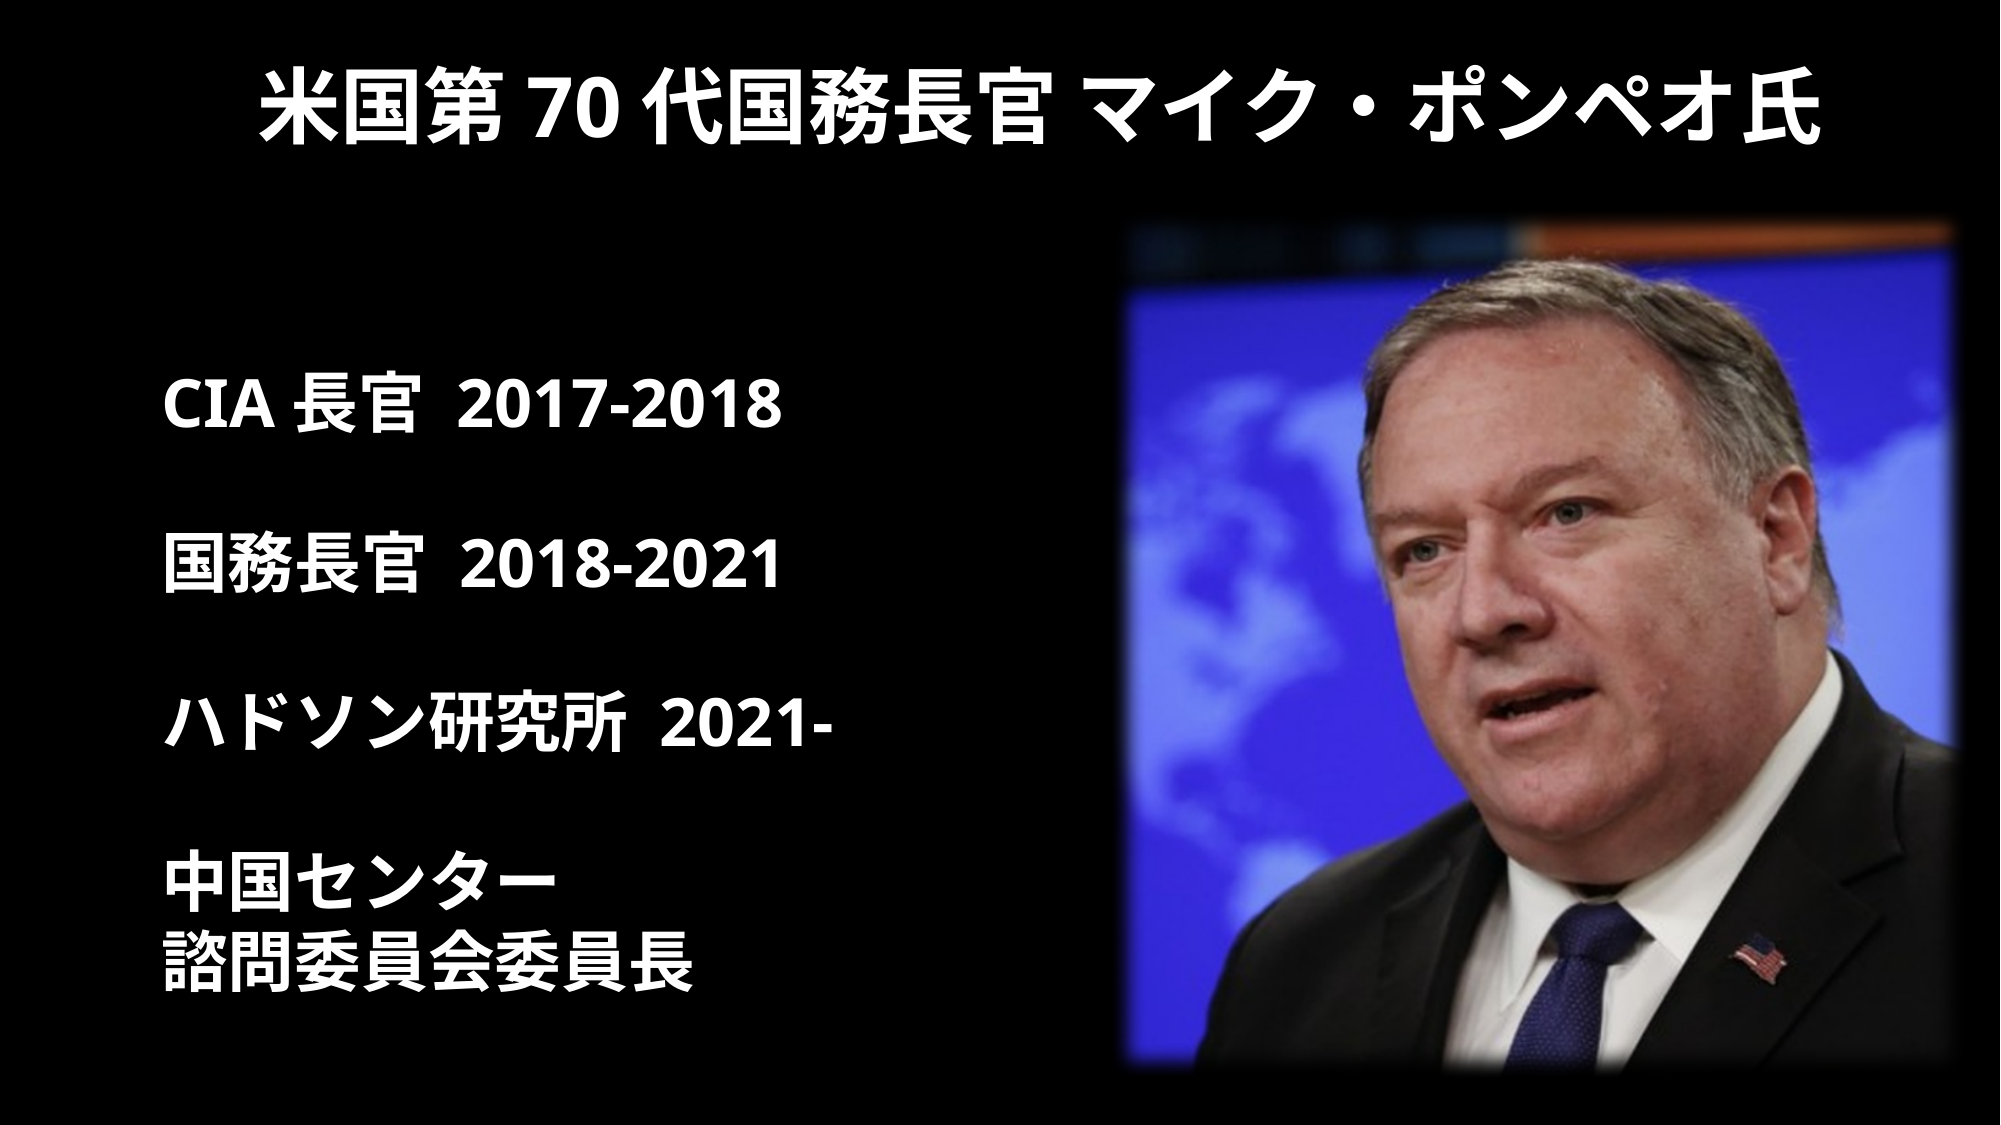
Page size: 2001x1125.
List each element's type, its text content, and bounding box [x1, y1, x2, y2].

text_box 米国第70代国務長官 マイク・ポンペオ氏 [242, 46, 1838, 162]
text_box CIA長官 2017-2018 国務長官 2018-2021 ハドソン研究所 2021- 中国センター 諮問委員会委員長 [146, 353, 1041, 1008]
picture [1110, 208, 1969, 1079]
